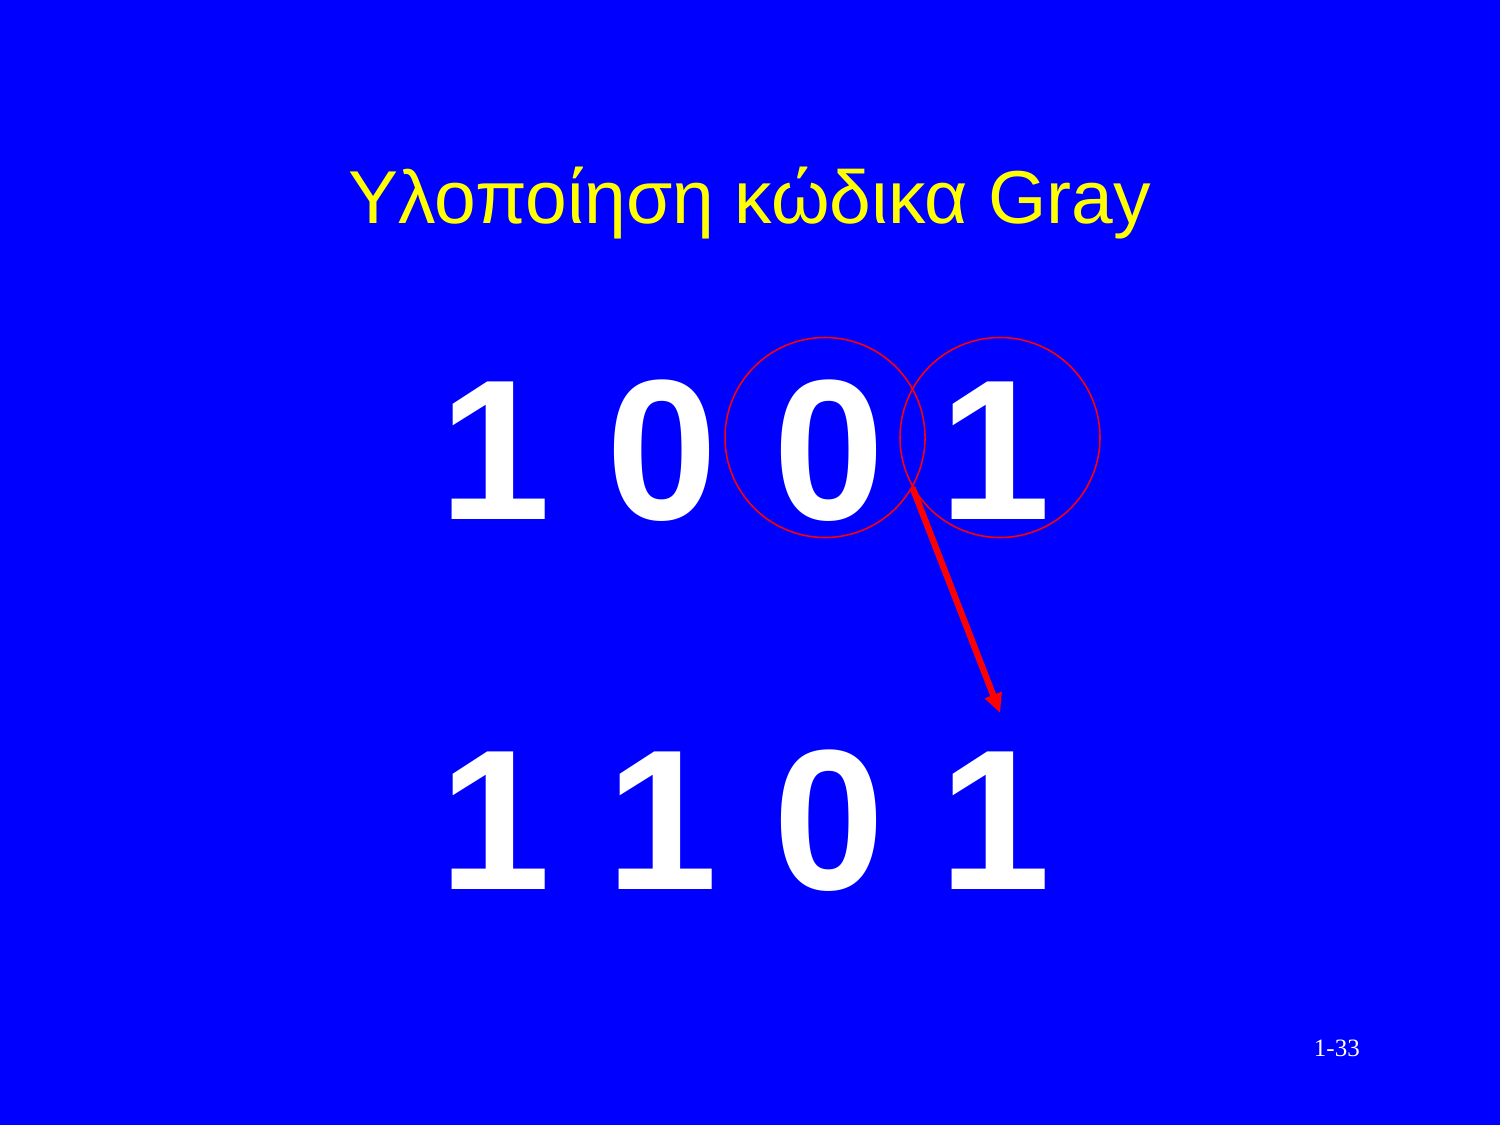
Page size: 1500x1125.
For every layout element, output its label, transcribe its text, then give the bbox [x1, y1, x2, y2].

text_box [725, 337, 912, 538]
text_box [912, 487, 1002, 713]
text_box 1 1 0 1 [425, 682, 1067, 937]
title Υλοποίηση κώδικα Gray [112, 99, 1388, 288]
text_box [900, 337, 1101, 538]
text_box 1 0 0 1 [425, 312, 1067, 568]
